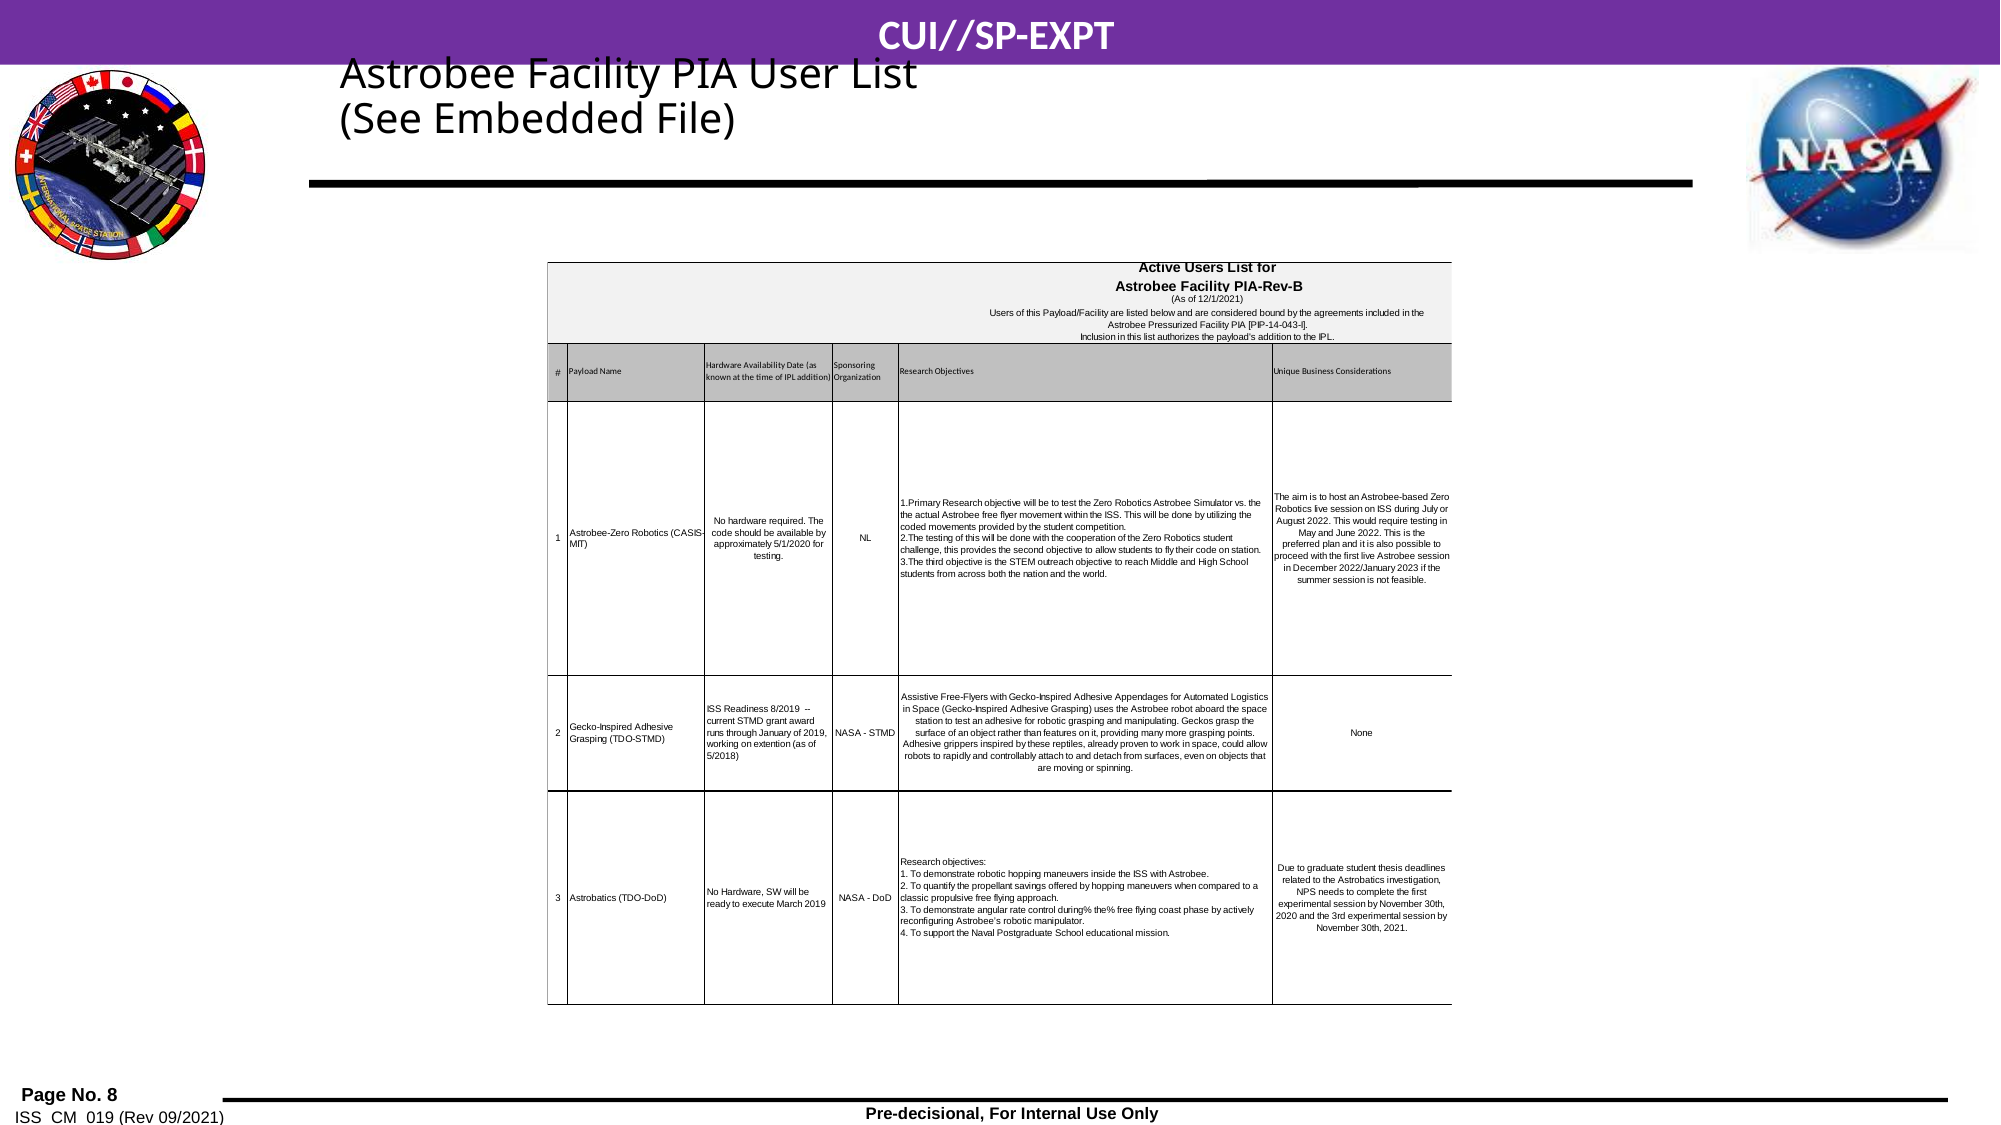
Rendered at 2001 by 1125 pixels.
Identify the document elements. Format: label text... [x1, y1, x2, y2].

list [547, 262, 1453, 1005]
picture [9, 65, 210, 265]
picture [1746, 65, 1979, 254]
title Astrobee Facility PIA User List (See Embedded File) [324, 45, 1675, 155]
